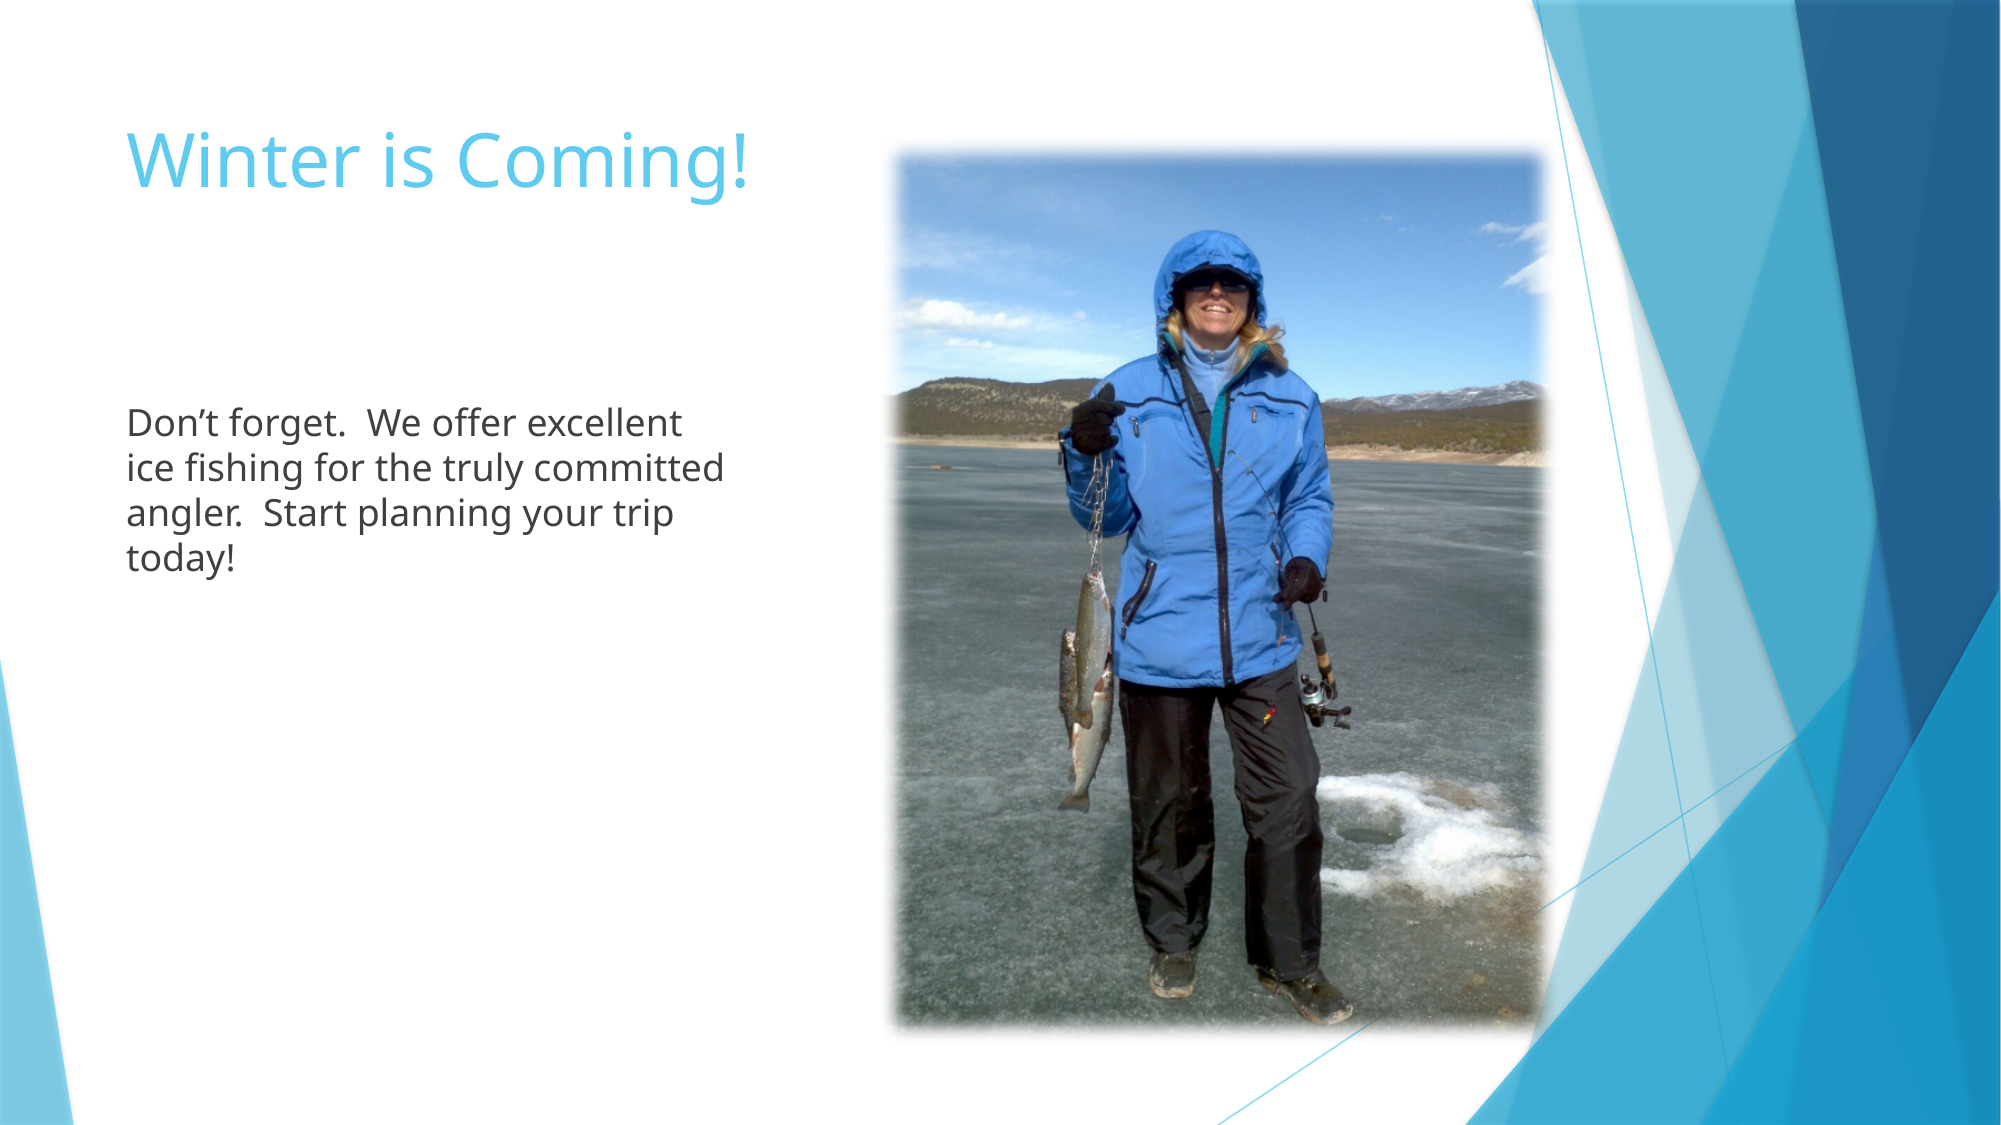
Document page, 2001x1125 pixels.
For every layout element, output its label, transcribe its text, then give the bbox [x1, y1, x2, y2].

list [879, 135, 1561, 1044]
title Winter is Coming! [111, 60, 934, 211]
list Don’t forget. We offer excellent ice fishing for the truly committed angler. Start planning your trip today! [111, 390, 744, 815]
